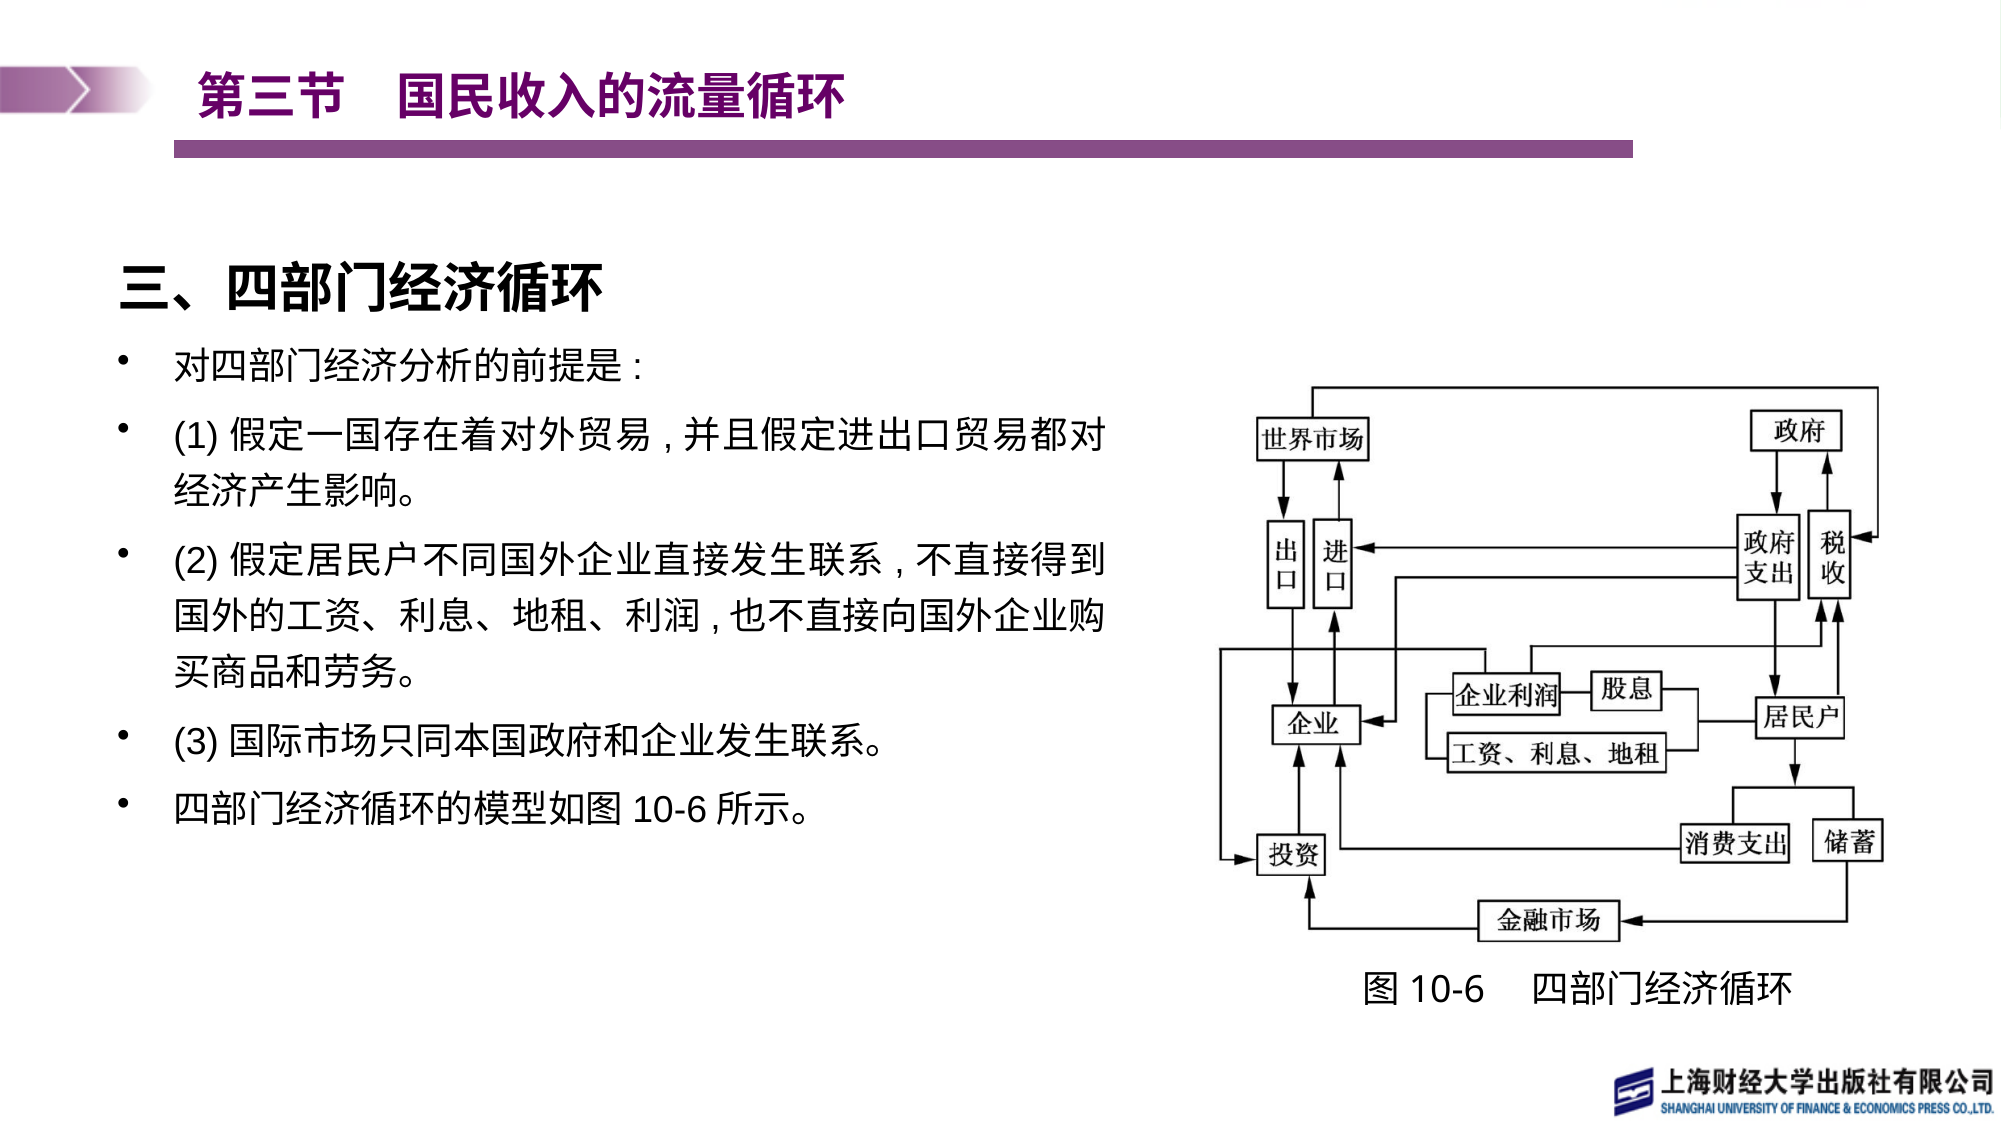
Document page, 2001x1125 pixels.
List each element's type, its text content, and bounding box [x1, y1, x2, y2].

picture [0, 0, 2001, 1125]
title 第三节 国民收入的流量循环 [181, 40, 1609, 148]
text_box 图10-6 四部门经济循环 [1256, 958, 1900, 1018]
list 三、四部门经济循环 对四部门经济分析的前提是: (1)假定一国存在着对外贸易,并且假定进出口贸易都对经济产生影响。 (2)假定居民户不同国外企业直接发生联系,不直接得到国外的工资、利息、地租、利润,也不直接向国外企业购买商品和劳务。 (3)国际市场只同本国政府和企业发生联系。 四部门经济循环的模型如图10-6所示。 [102, 222, 1122, 1046]
